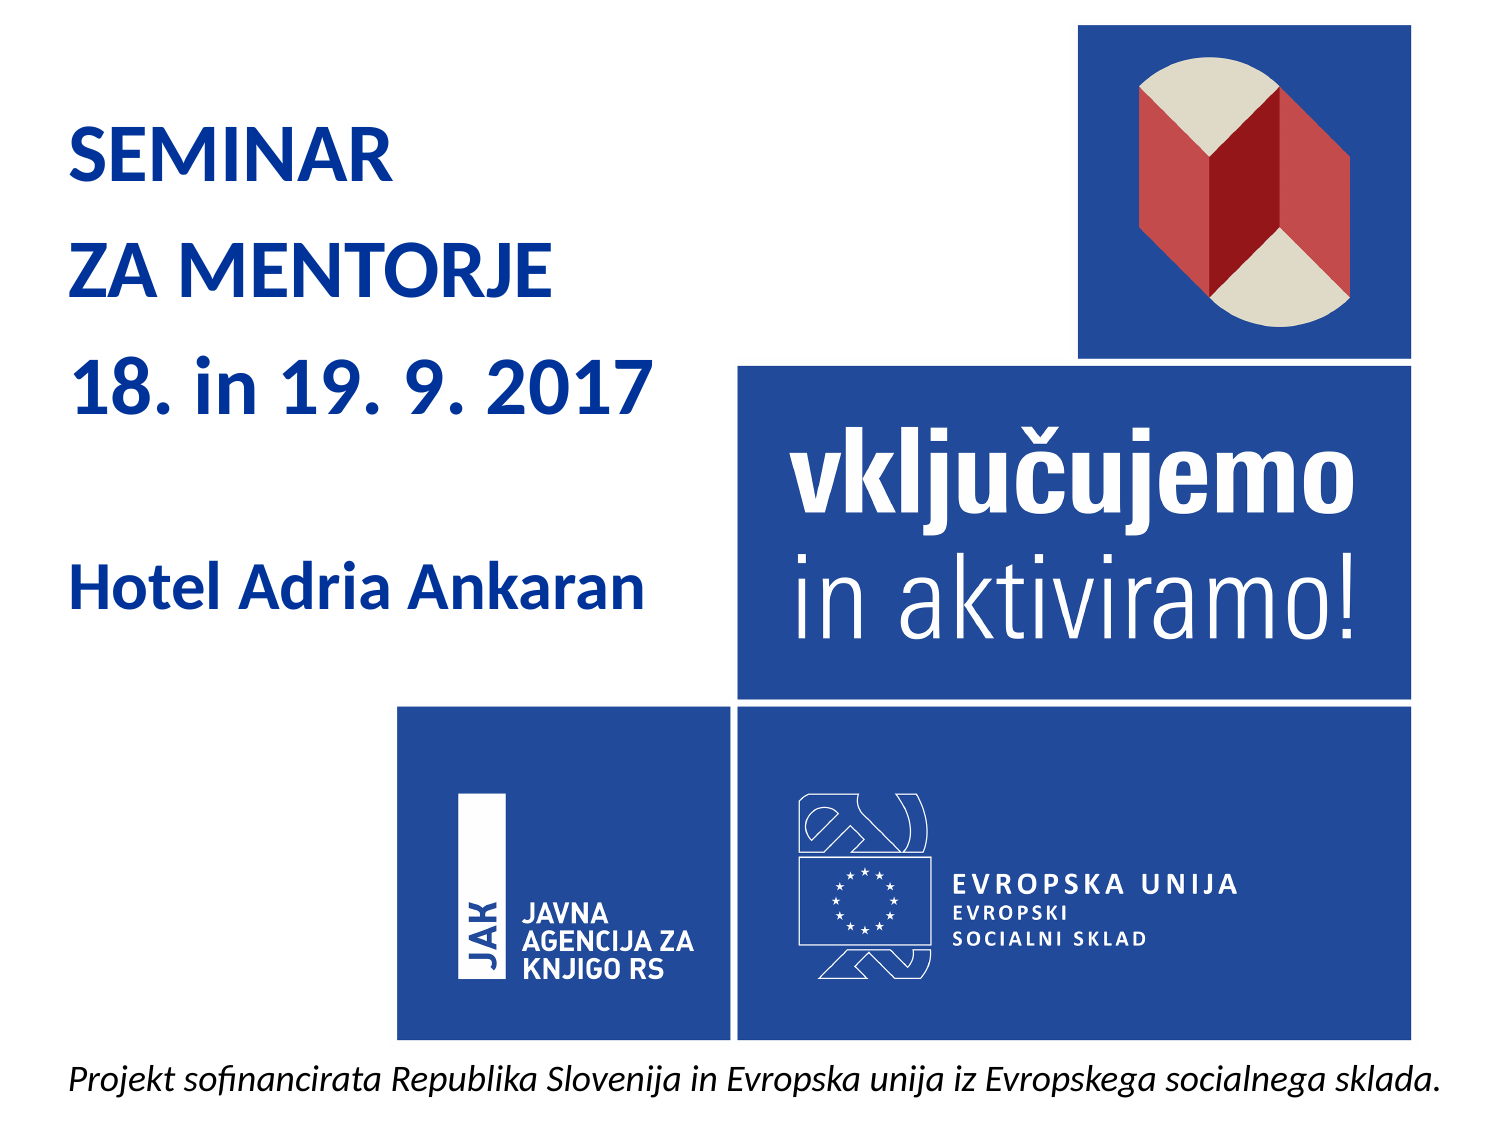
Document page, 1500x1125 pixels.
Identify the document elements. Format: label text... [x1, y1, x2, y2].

picture [389, 18, 1419, 1048]
subtitle SEMINAR ZA MENTORJE 18. in 19. 9. 2017 Hotel Adria Ankaran [53, 90, 384, 748]
text_box Projekt sofinancirata Republika Slovenija in Evropska unija iz Evropskega socialnega sklada. [53, 1046, 1483, 1107]
